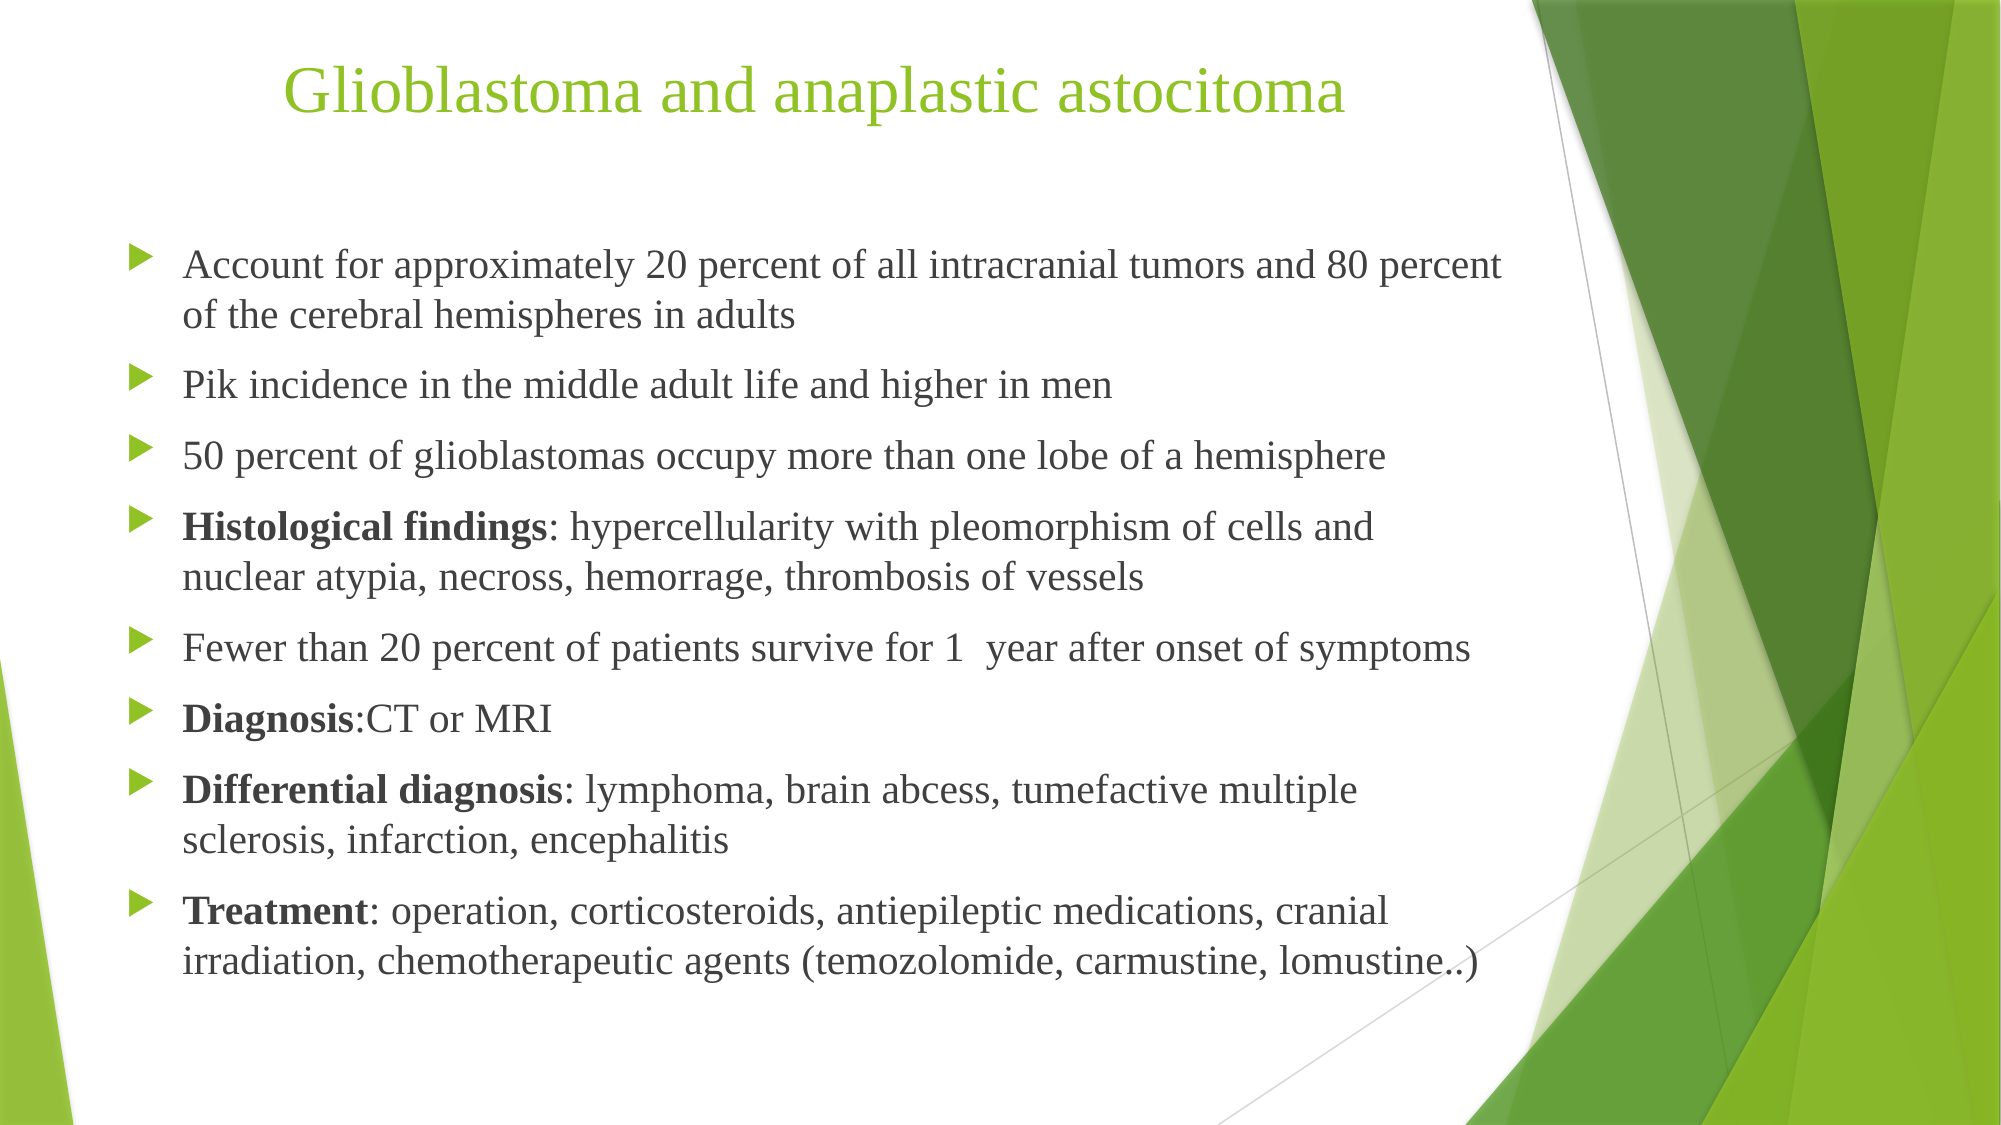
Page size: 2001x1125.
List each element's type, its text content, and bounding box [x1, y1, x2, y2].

title Glioblastoma and anaplastic astocitoma [111, 38, 1522, 191]
list Account for approximately 20 percent of all intracranial tumors and 80 percent of the cerebral hemispheres in adults Pik incidence in the middle adult life and higher in men 50 percent of glioblastomas occupy more than one lobe of a hemisphere Histological findings: hypercellularity with pleomorphism of cells and nuclear atypia, necross, hemorrage, thrombosis of vessels Fewer than 20 percent of patients survive for 1 year after onset of symptoms Diagnosis:CT or MRI Differential diagnosis: lymphoma, brain abcess, tumefactive multiple sclerosis, infarction, encephalitis Treatment: operation, corticosteroids, antiepileptic medications, cranial irradiation, chemotherapeutic agents (temozolomide, carmustine, lomustine..) [111, 228, 1522, 1054]
